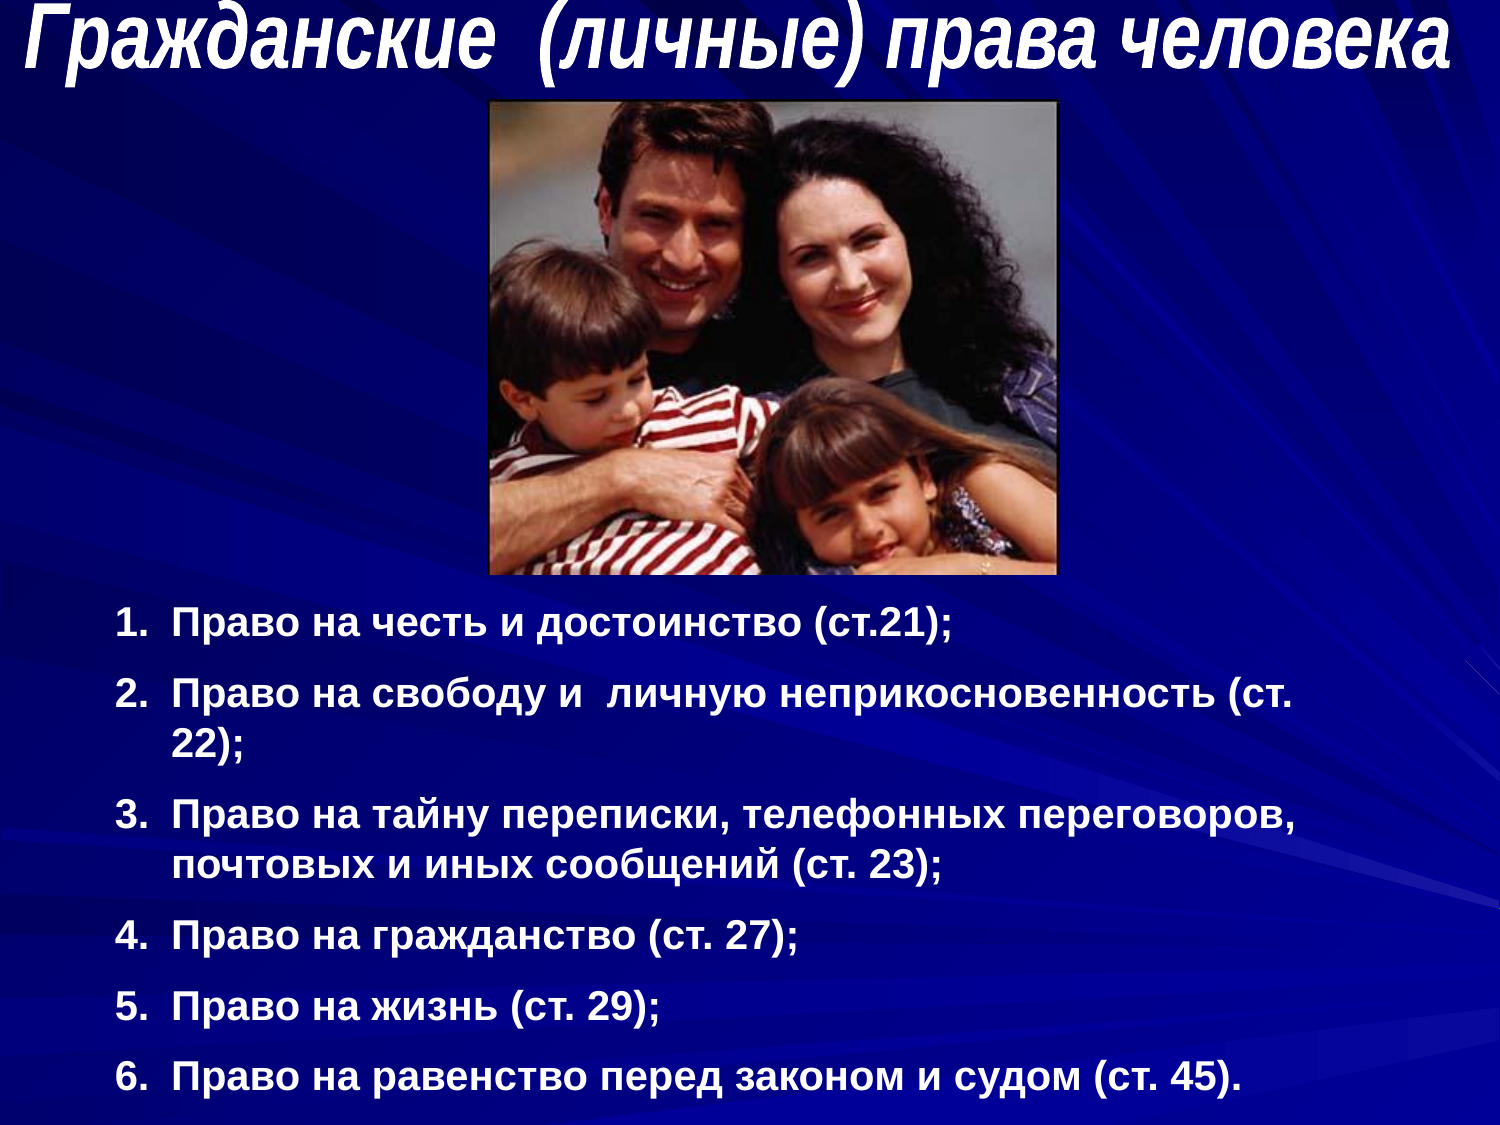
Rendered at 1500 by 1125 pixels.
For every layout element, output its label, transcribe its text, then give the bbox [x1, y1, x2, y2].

text_box Право на честь и достоинство (ст.21); Право на свободу и личную неприкосновенность (ст. 22); Право на тайну переписки, телефонных переговоров, почтовых и иных сообщений (ст. 23); Право на гражданство (ст. 27); Право на жизнь (ст. 29); Право на равенство перед законом и судом (ст. 45). [99, 587, 1325, 1125]
picture [487, 99, 1060, 575]
